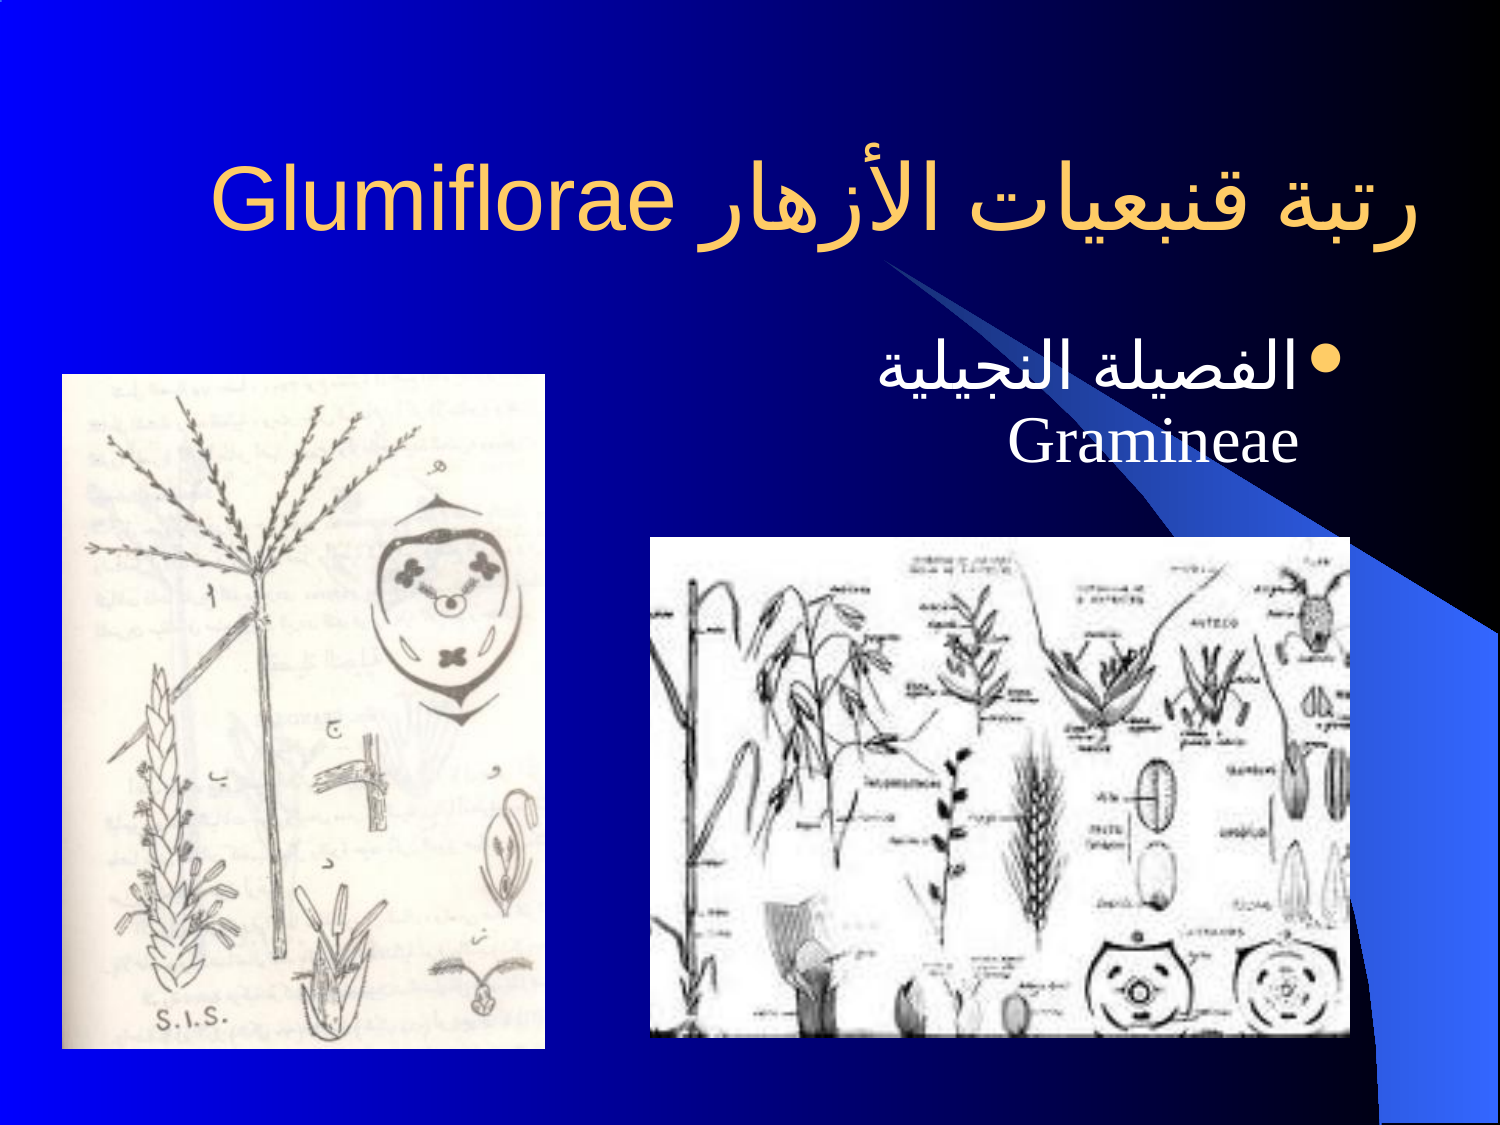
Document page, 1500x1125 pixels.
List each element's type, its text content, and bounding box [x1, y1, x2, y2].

title رتبة قنبعيات الأزهار Glumiflorae [111, 99, 1438, 288]
list الفصيلة النجيلية Gramineae [599, 324, 1388, 451]
picture [62, 374, 545, 1049]
picture [649, 537, 1351, 1039]
